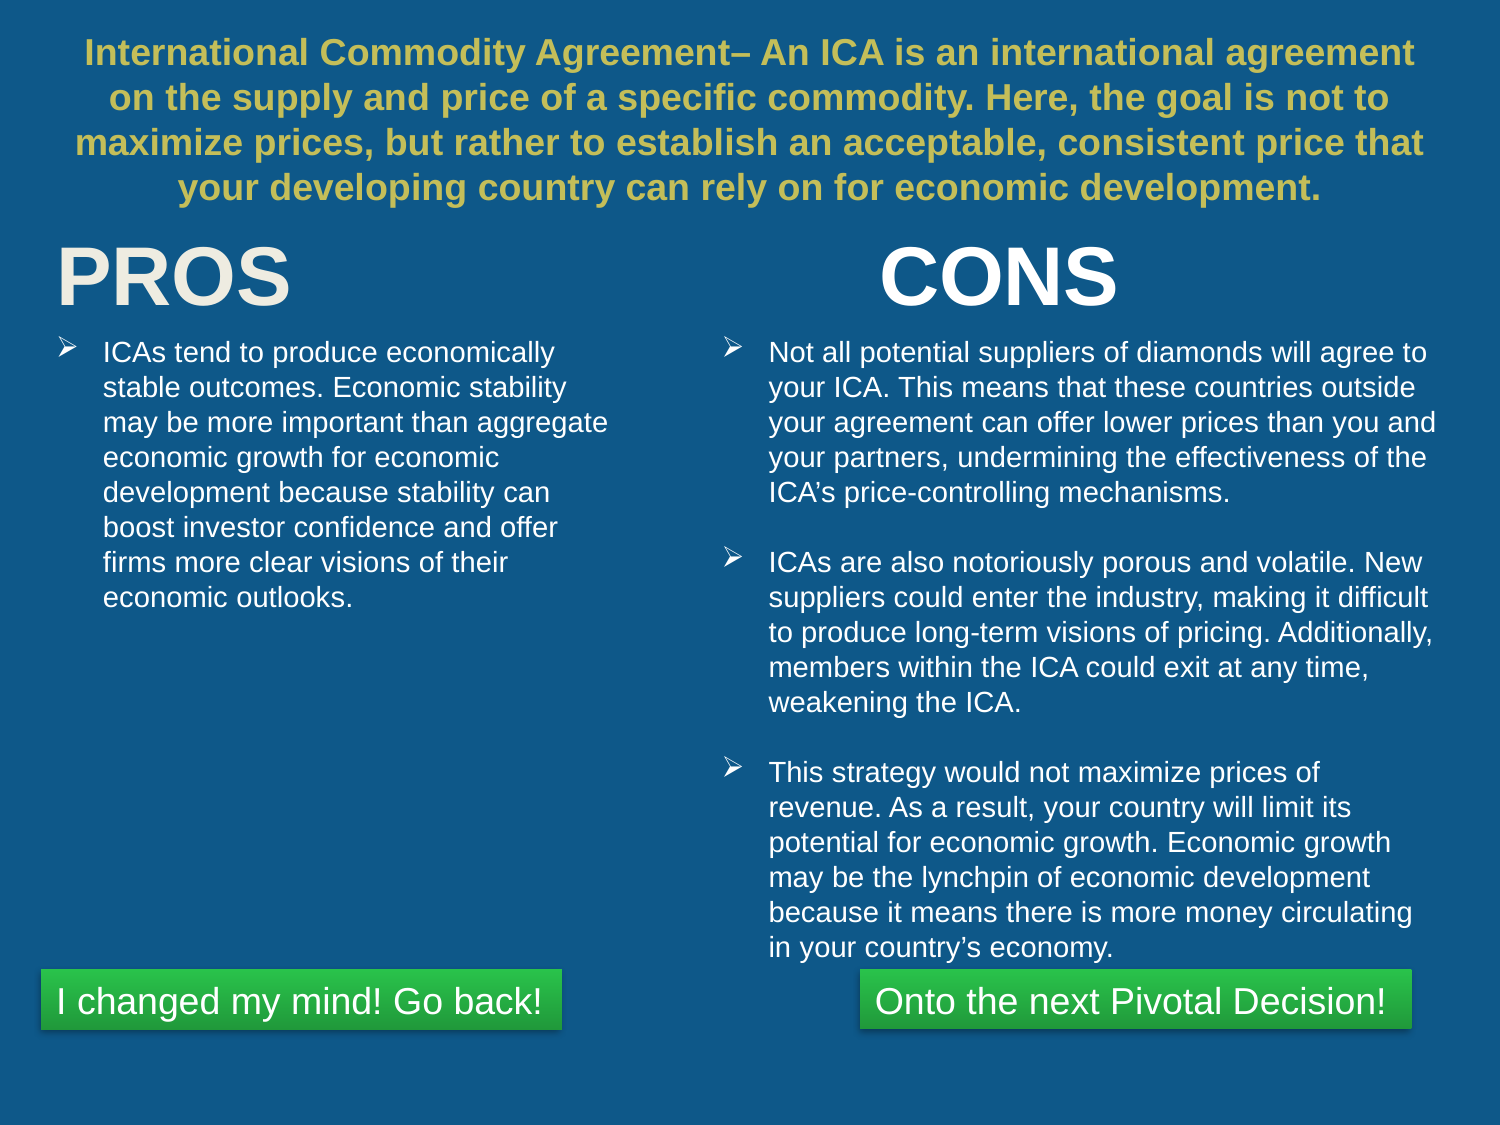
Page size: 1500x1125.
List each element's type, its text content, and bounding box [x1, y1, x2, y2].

text_box ICAs tend to produce economically stable outcomes. Economic stability may be more important than aggregate economic growth for economic development because stability can boost investor confidence and offer firms more clear visions of their economic outlooks. [41, 326, 632, 686]
text_box Not all potential suppliers of diamonds will agree to your ICA. This means that these countries outside your agreement can offer lower prices than you and your partners, undermining the effectiveness of the ICA’s price-controlling mechanisms. ICAs are also notoriously porous and volatile. New suppliers could enter the industry, making it difficult to produce long-term visions of pricing. Additionally, members within the ICA could exit at any time, weakening the ICA. This strategy would not maximize prices of revenue. As a result, your country will limit its potential for economic growth. Economic growth may be the lynchpin of economic development because it means there is more money circulating in your country’s economy. [631, 326, 1453, 971]
title International Commodity Agreement– An ICA is an international agreement on the supply and price of a specific commodity. Here, the goal is not to maximize prices, but rather to establish an acceptable, consistent price that your developing country can rely on for economic development. [41, 30, 1459, 206]
